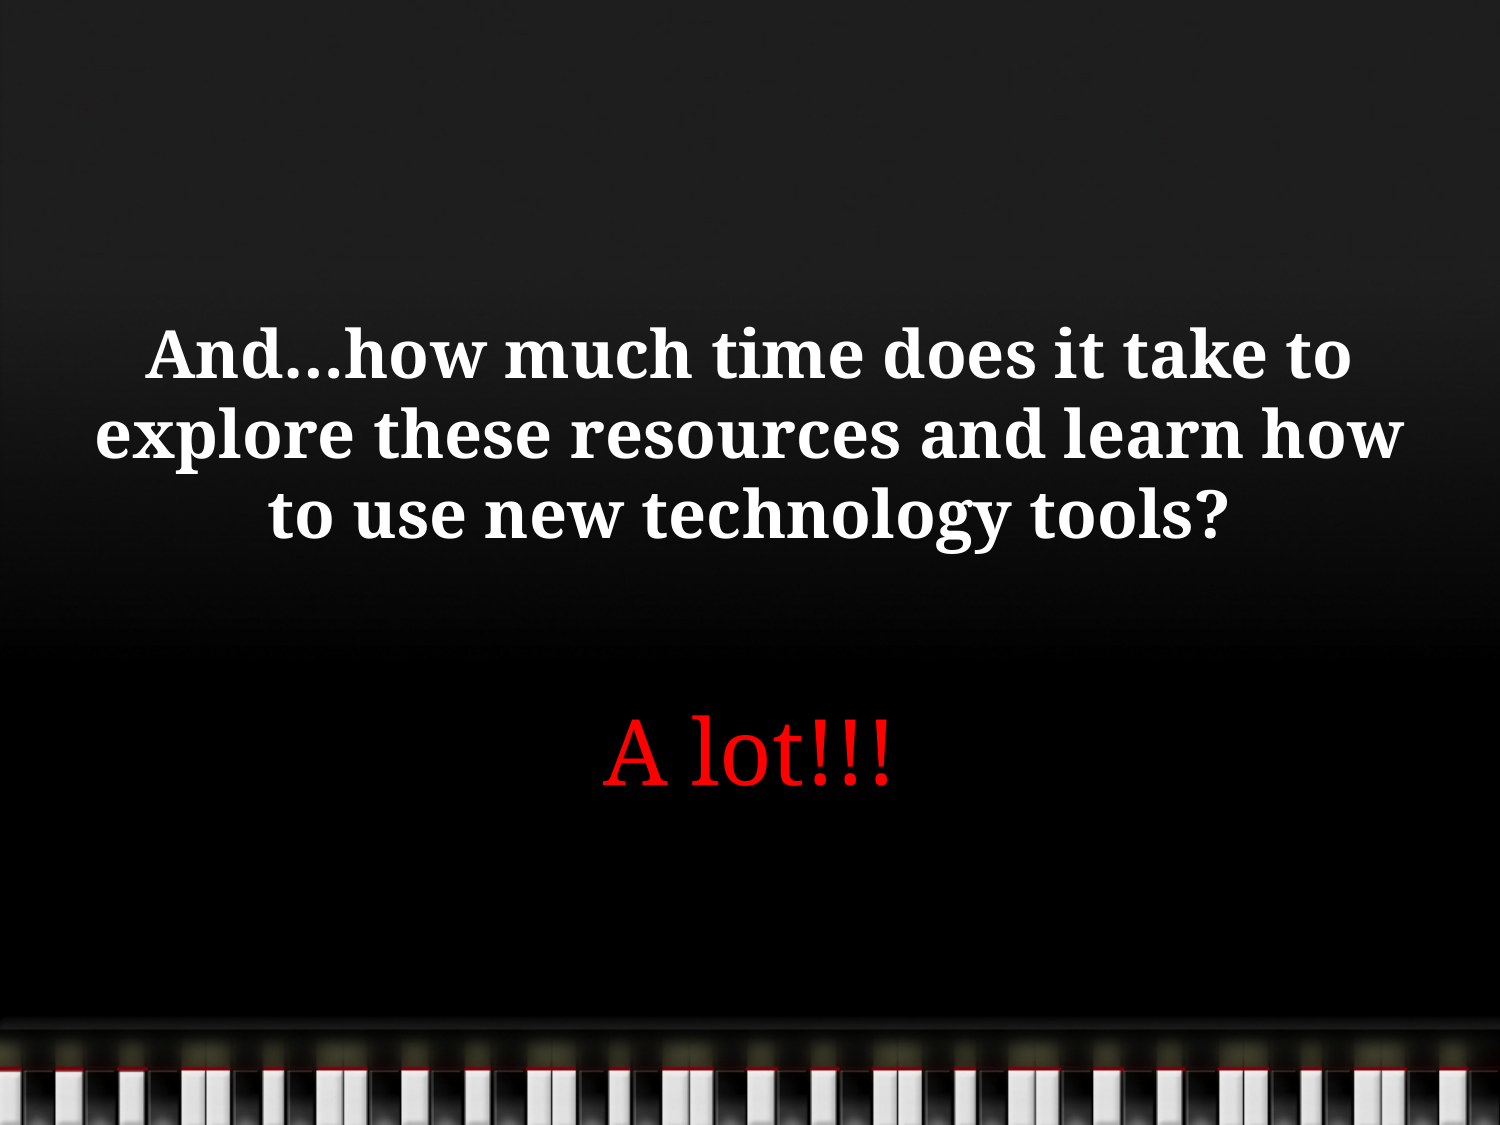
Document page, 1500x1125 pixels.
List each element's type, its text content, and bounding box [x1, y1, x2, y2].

list A lot!!! [75, 685, 1425, 932]
title And…how much time does it take to explore these resources and learn how to use new technology tools? [75, 336, 1425, 560]
picture [0, 0, 1500, 1125]
